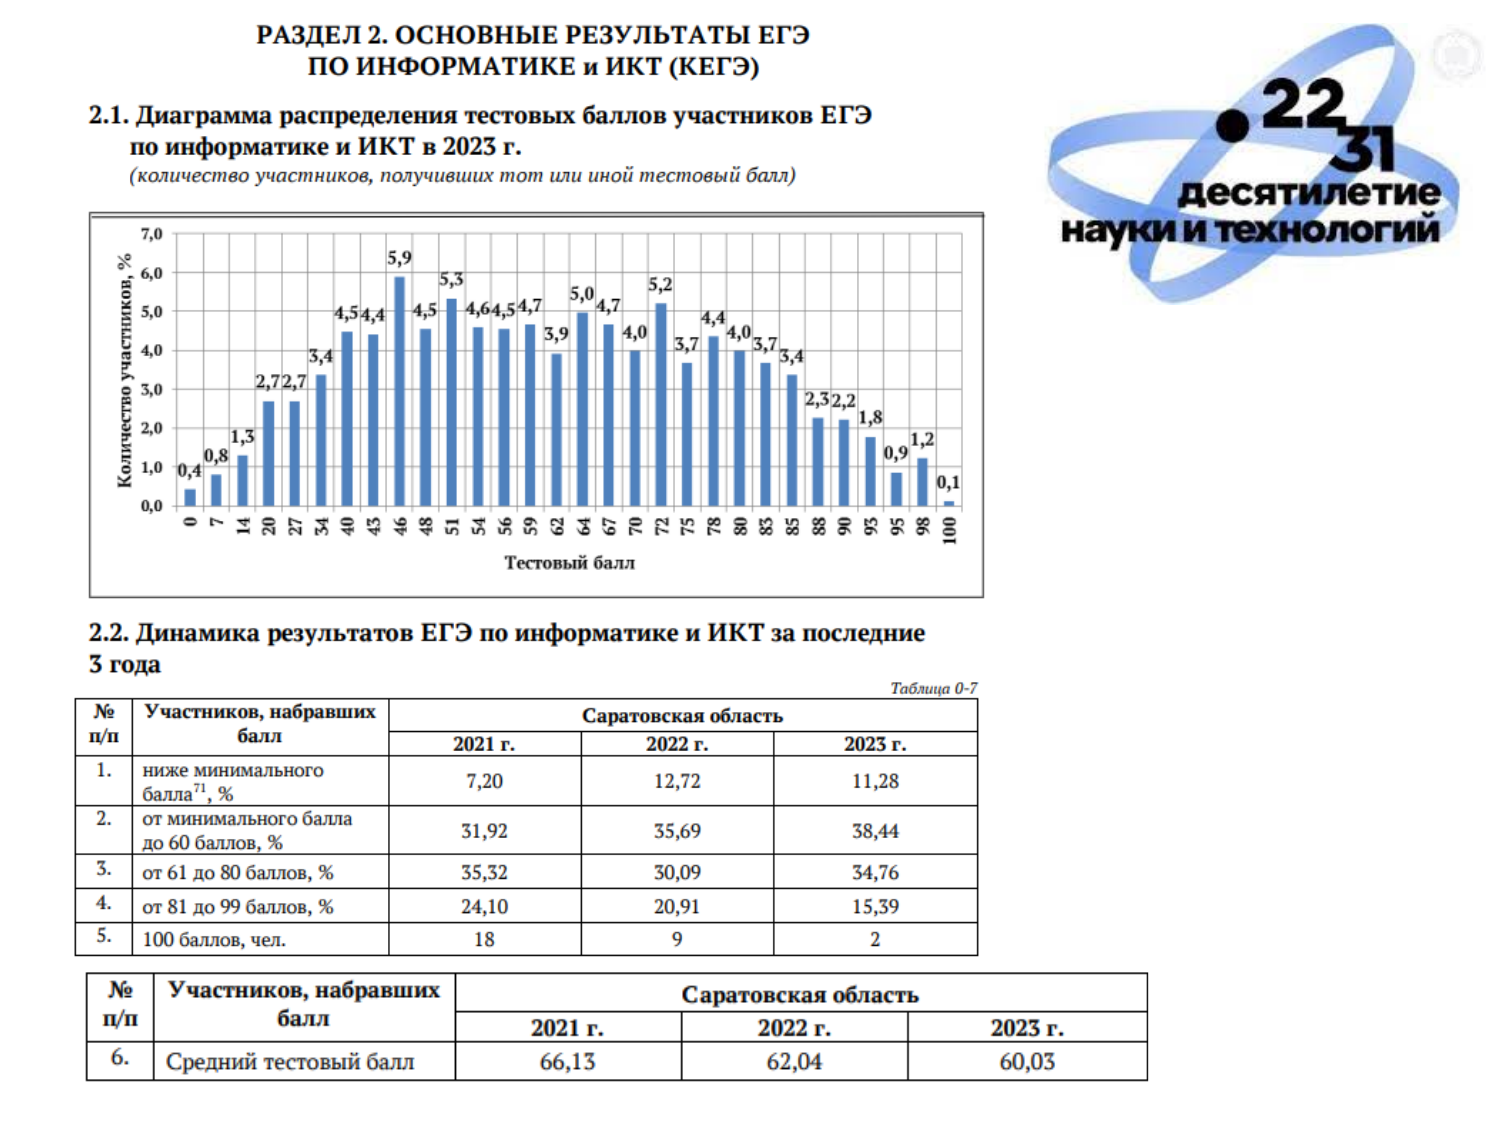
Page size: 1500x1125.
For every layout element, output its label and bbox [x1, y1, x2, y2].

picture [81, 960, 1149, 1085]
picture [1019, 23, 1489, 305]
list [0, 0, 997, 962]
